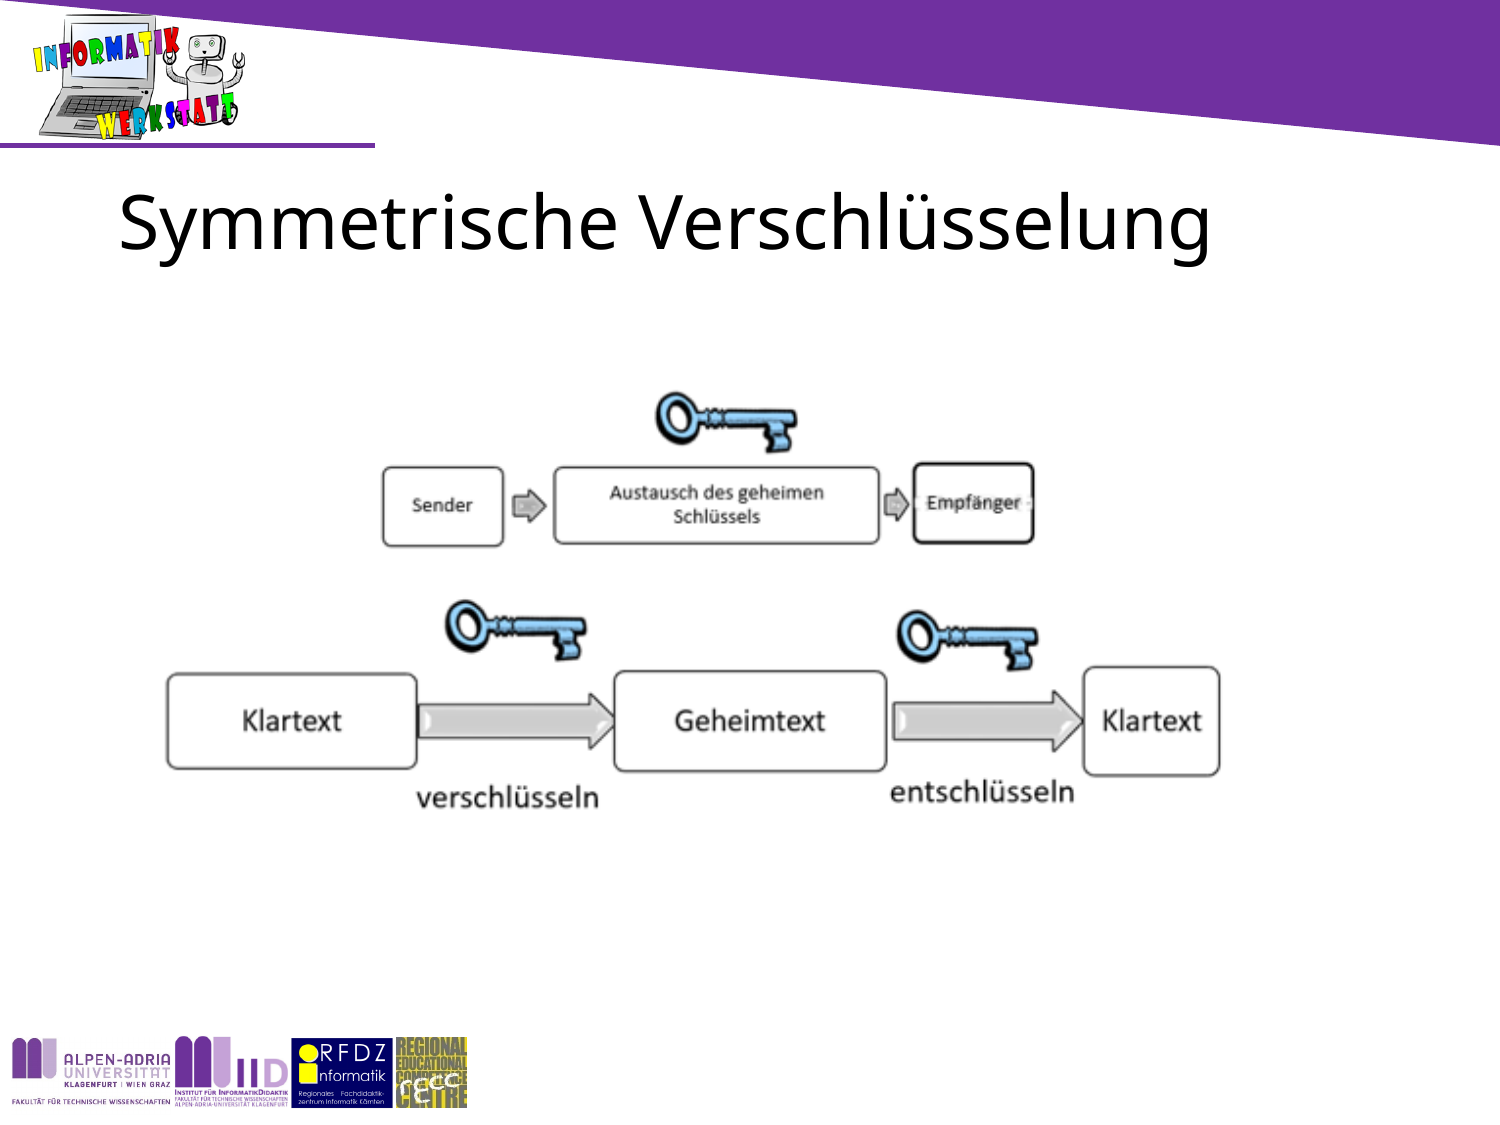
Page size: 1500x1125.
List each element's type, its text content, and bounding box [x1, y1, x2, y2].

picture [33, 14, 245, 140]
title Symmetrische Verschlüsselung [103, 150, 1397, 300]
picture [11, 1037, 171, 1115]
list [56, 373, 1260, 833]
picture [174, 1034, 467, 1115]
